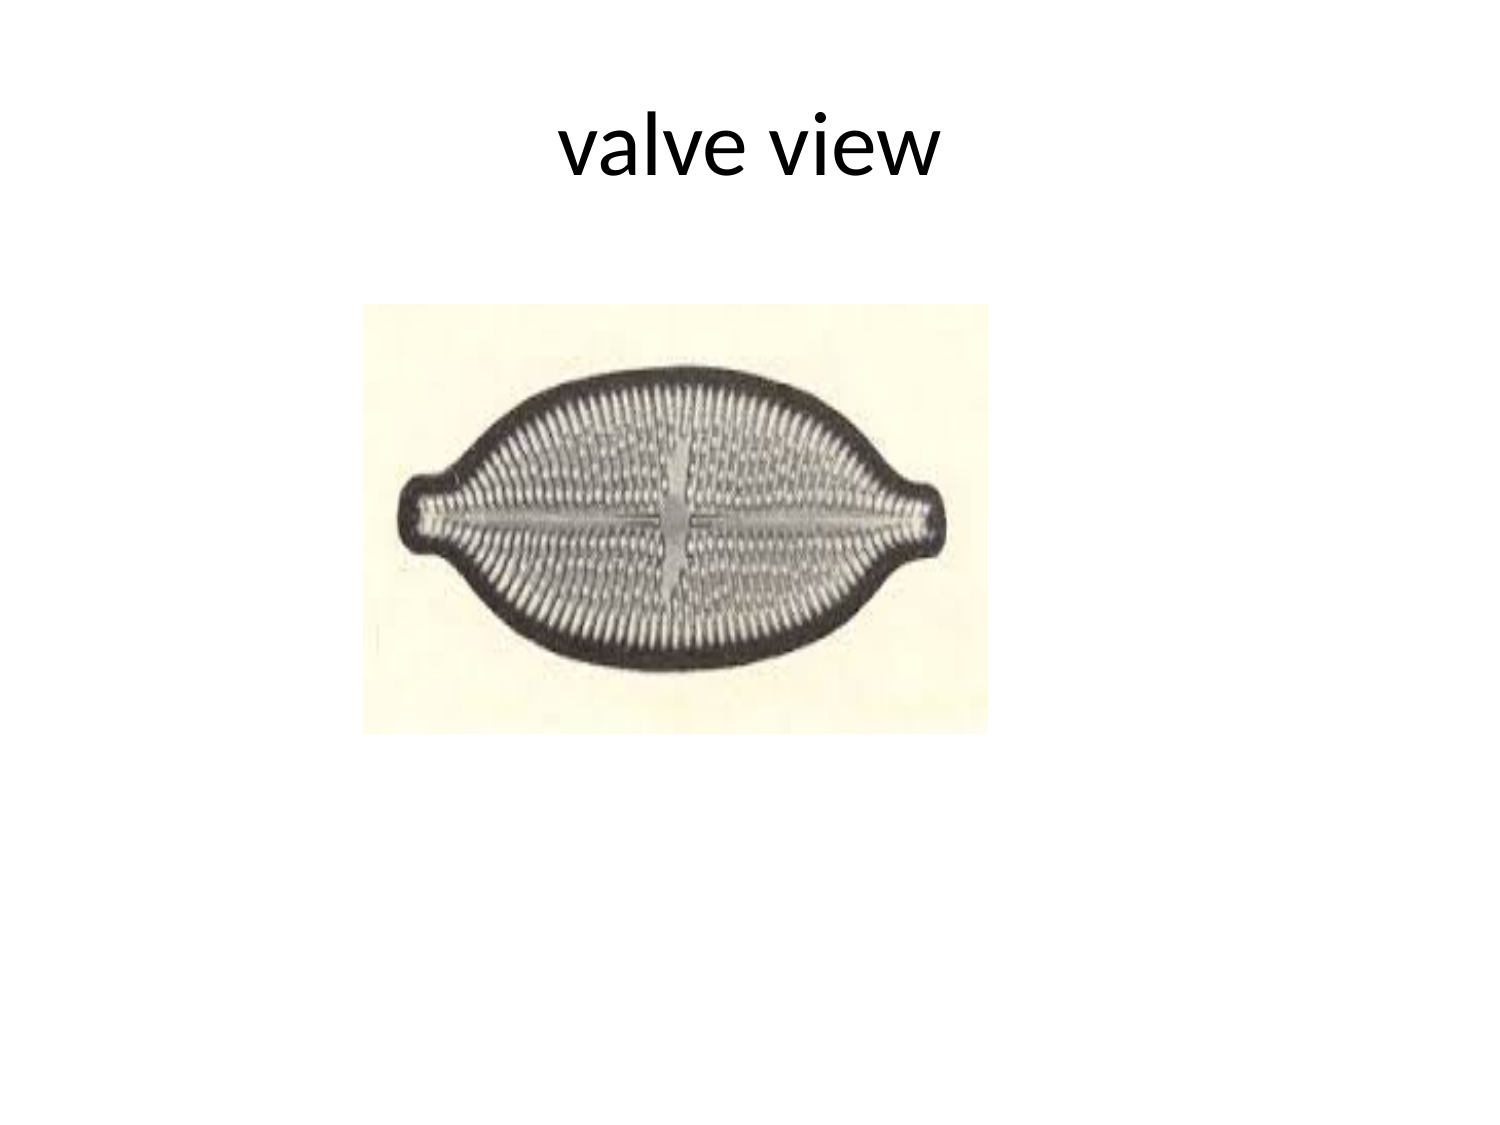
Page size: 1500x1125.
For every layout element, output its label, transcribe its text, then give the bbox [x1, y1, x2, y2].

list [362, 304, 988, 734]
title valve view [75, 45, 1425, 233]
